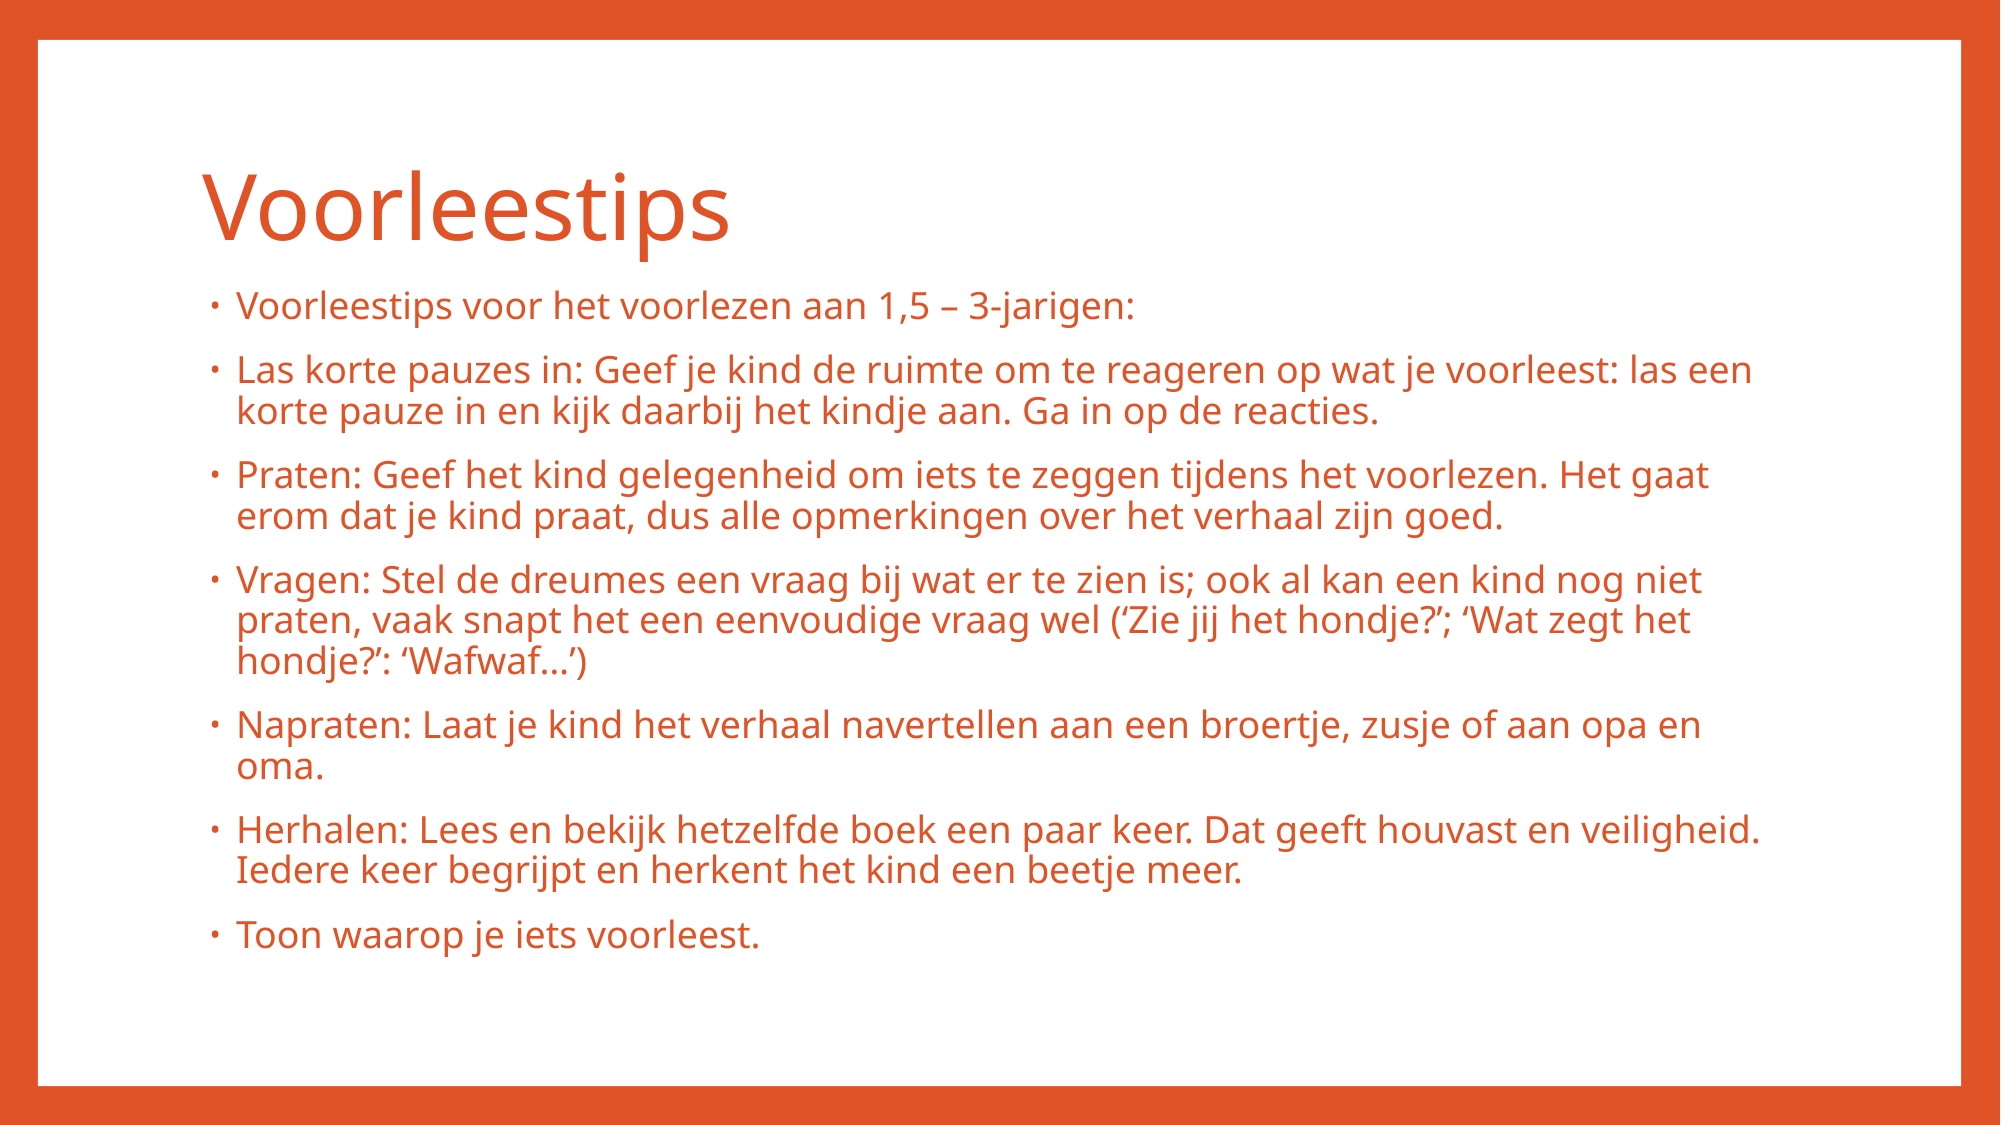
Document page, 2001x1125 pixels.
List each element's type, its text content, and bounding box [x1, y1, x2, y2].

title Voorleestips [187, 99, 1808, 279]
list Voorleestips voor het voorlezen aan 1,5 – 3-jarigen: Las korte pauzes in: Geef je kind de ruimte om te reageren op wat je voorleest: las een korte pauze in en kijk daarbij het kindje aan. Ga in op de reacties. Praten: Geef het kind gelegenheid om iets te zeggen tijdens het voorlezen. Het gaat erom dat je kind praat, dus alle opmerkingen over het verhaal zijn goed. Vragen: Stel de dreumes een vraag bij wat er te zien is; ook al kan een kind nog niet praten, vaak snapt het een eenvoudige vraag wel (‘Zie jij het hondje?’; ‘Wat zegt het hondje?’: ‘Wafwaf…’) Napraten: Laat je kind het verhaal navertellen aan een broertje, zusje of aan opa en oma. Herhalen: Lees en bekijk hetzelfde boek een paar keer. Dat geeft houvast en veiligheid. Iedere keer begrijpt en herkent het kind een beetje meer. Toon waarop je iets voorleest. [187, 279, 1808, 967]
